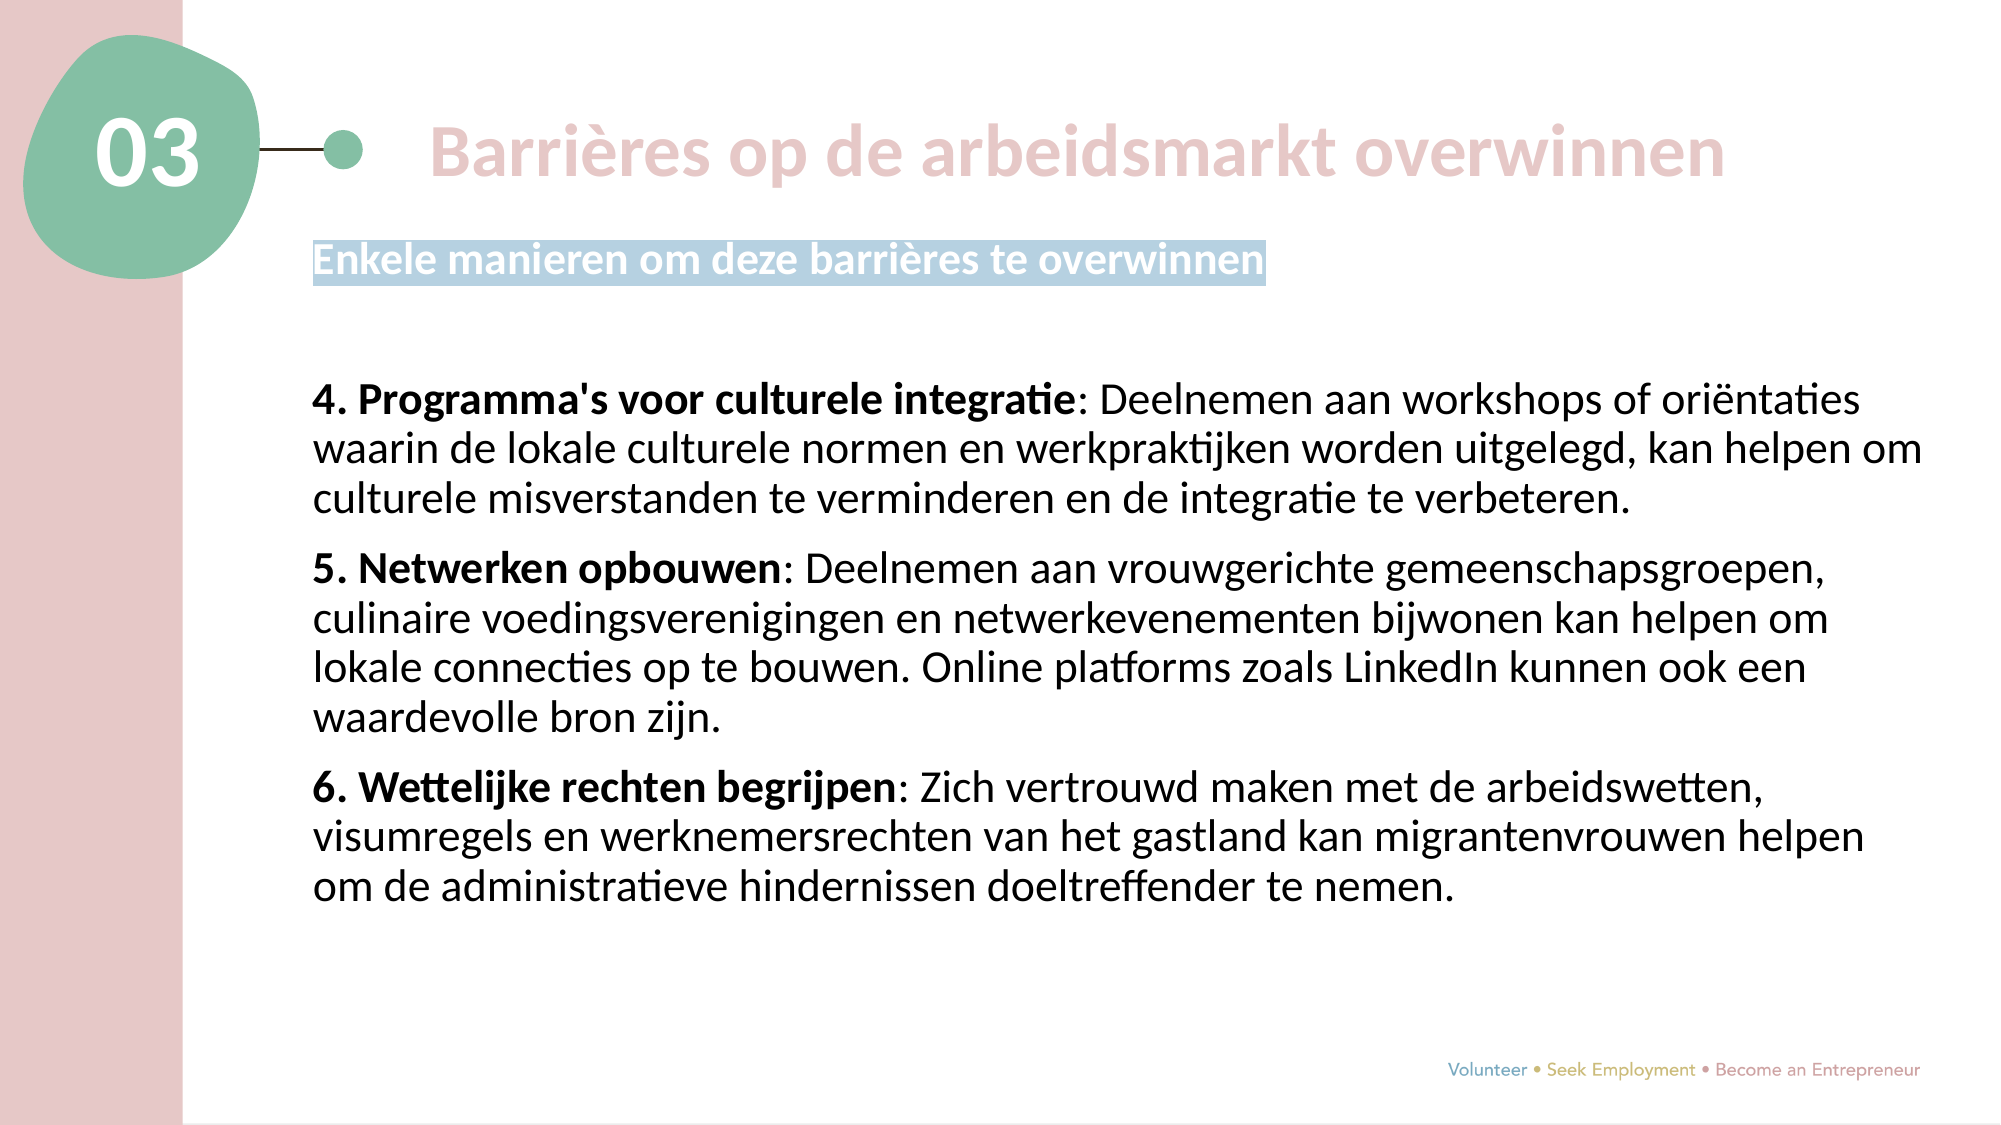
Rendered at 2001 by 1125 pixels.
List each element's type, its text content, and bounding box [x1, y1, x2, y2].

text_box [110, 129, 363, 170]
text_box 03 [21, 88, 275, 230]
text_box [0, 0, 184, 1125]
text_box Enkele manieren om deze barrières te overwinnen 4. Programma's voor culturele integratie: Deelnemen aan workshops of oriëntaties waarin de lokale culturele normen en werkpraktijken worden uitgelegd, kan helpen om culturele misverstanden te verminderen en de integratie te verbeteren. 5. Netwerken opbouwen: Deelnemen aan vrouwgerichte gemeenschapsgroepen, culinaire voedingsverenigingen en netwerkevenementen bijwonen kan helpen om lokale connecties op te bouwen. Online platforms zoals LinkedIn kunnen ook een waardevolle bron zijn. 6. Wettelijke rechten begrijpen: Zich vertrouwd maken met de arbeidswetten, visumregels en werknemersrechten van het gastland kan migrantenvrouwen helpen om de administratieve hindernissen doeltreffender te nemen. [298, 227, 1944, 432]
text_box [55, 35, 249, 88]
picture [1418, 1046, 1971, 1103]
text_box Barrières op de arbeidsmarkt overwinnen [414, 108, 1821, 215]
text_box [34, 230, 234, 280]
